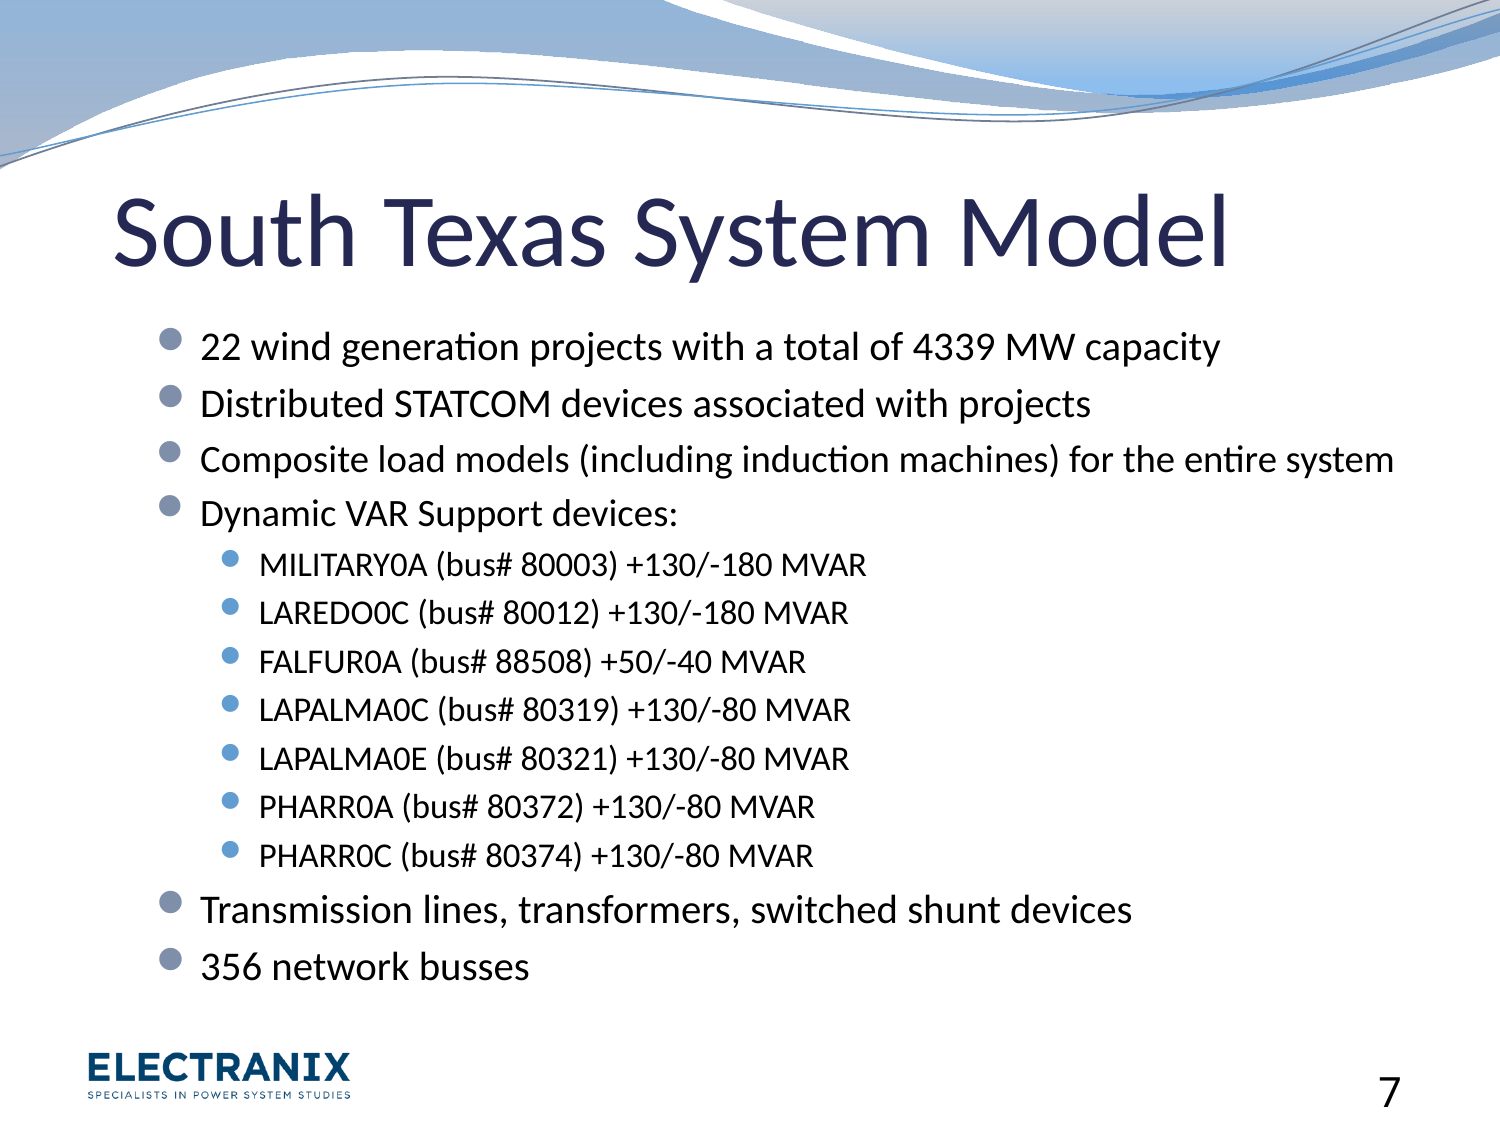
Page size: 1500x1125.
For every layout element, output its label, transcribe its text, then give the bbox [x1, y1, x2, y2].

text_box 7 [1363, 1058, 1481, 1097]
picture [75, 1039, 363, 1113]
title South Texas System Model [112, 149, 1452, 288]
list 22 wind generation projects with a total of 4339 MW capacity Distributed STATCOM devices associated with projects Composite load models (including induction machines) for the entire system Dynamic VAR Support devices: MILITARY0A (bus# 80003) +130/-180 MVAR LAREDO0C (bus# 80012) +130/-180 MVAR FALFUR0A (bus# 88508) +50/-40 MVAR LAPALMA0C (bus# 80319) +130/-80 MVAR LAPALMA0E (bus# 80321) +130/-80 MVAR PHARR0A (bus# 80372) +130/-80 MVAR PHARR0C (bus# 80374) +130/-80 MVAR Transmission lines, transformers, switched shunt devices 356 network busses [141, 312, 1484, 1000]
